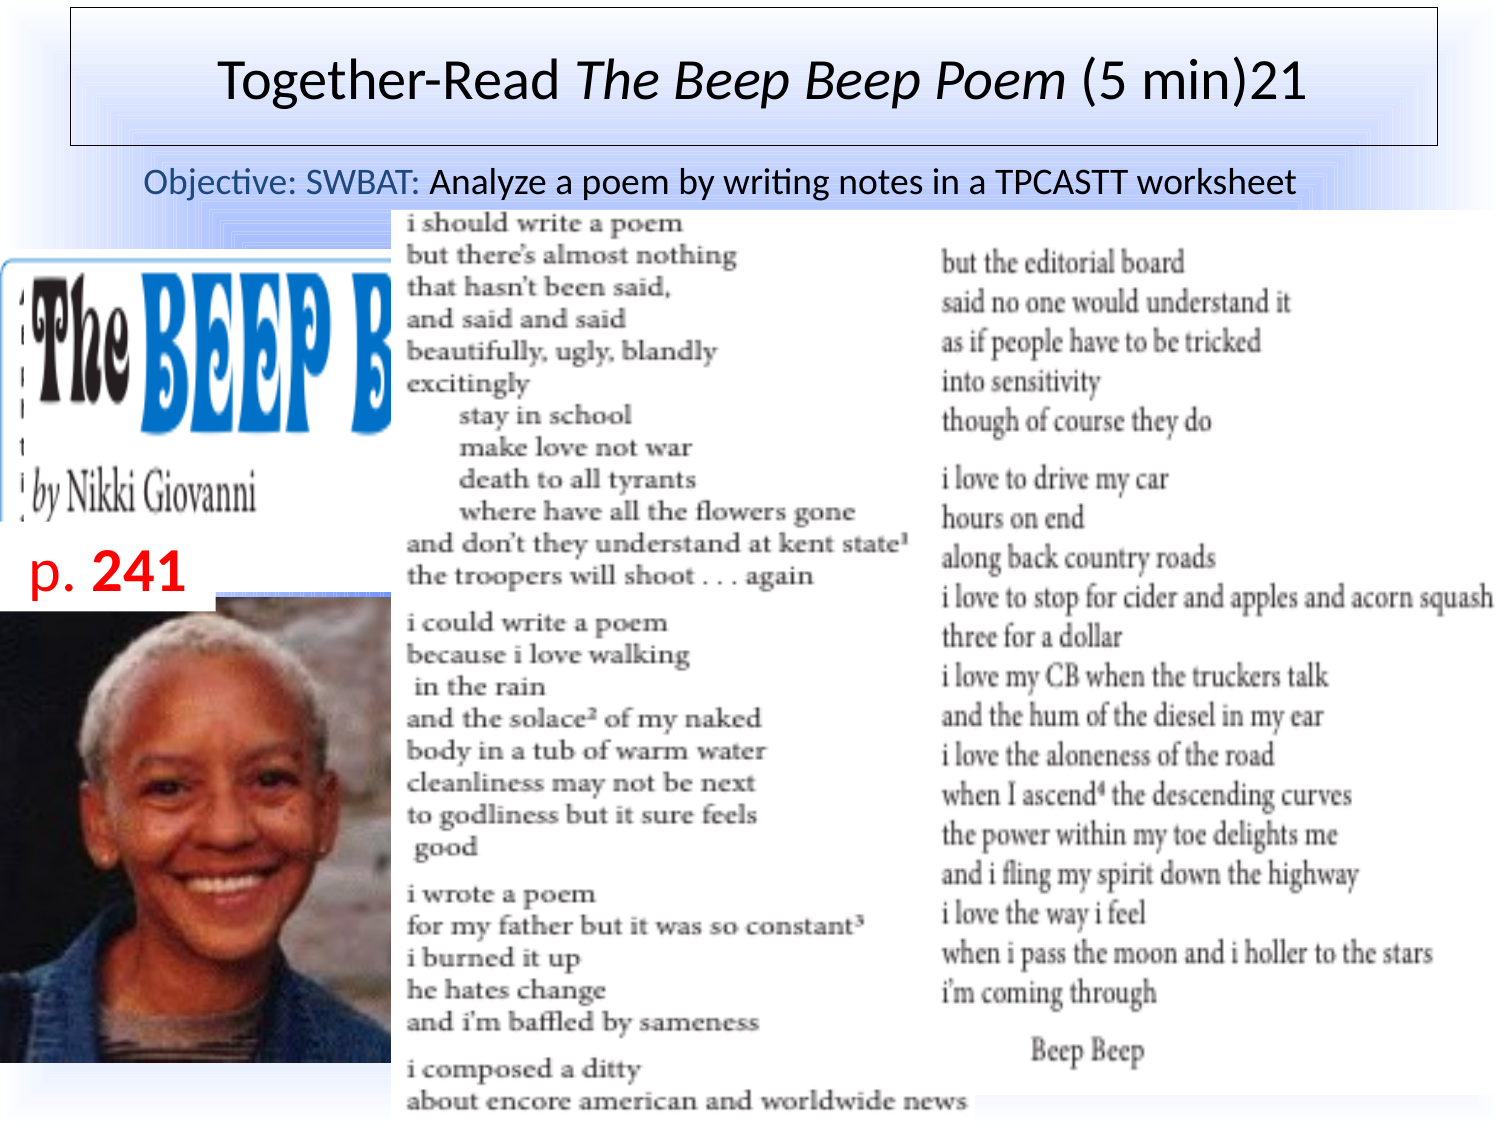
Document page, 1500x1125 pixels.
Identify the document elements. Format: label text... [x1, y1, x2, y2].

text_box Objective: SWBAT: Analyze a poem by writing notes in a TPCASTT worksheet [24, 149, 1367, 210]
title Together-Read The Beep Beep Poem (5 min)21 [70, 7, 1438, 146]
picture [0, 210, 1500, 1125]
